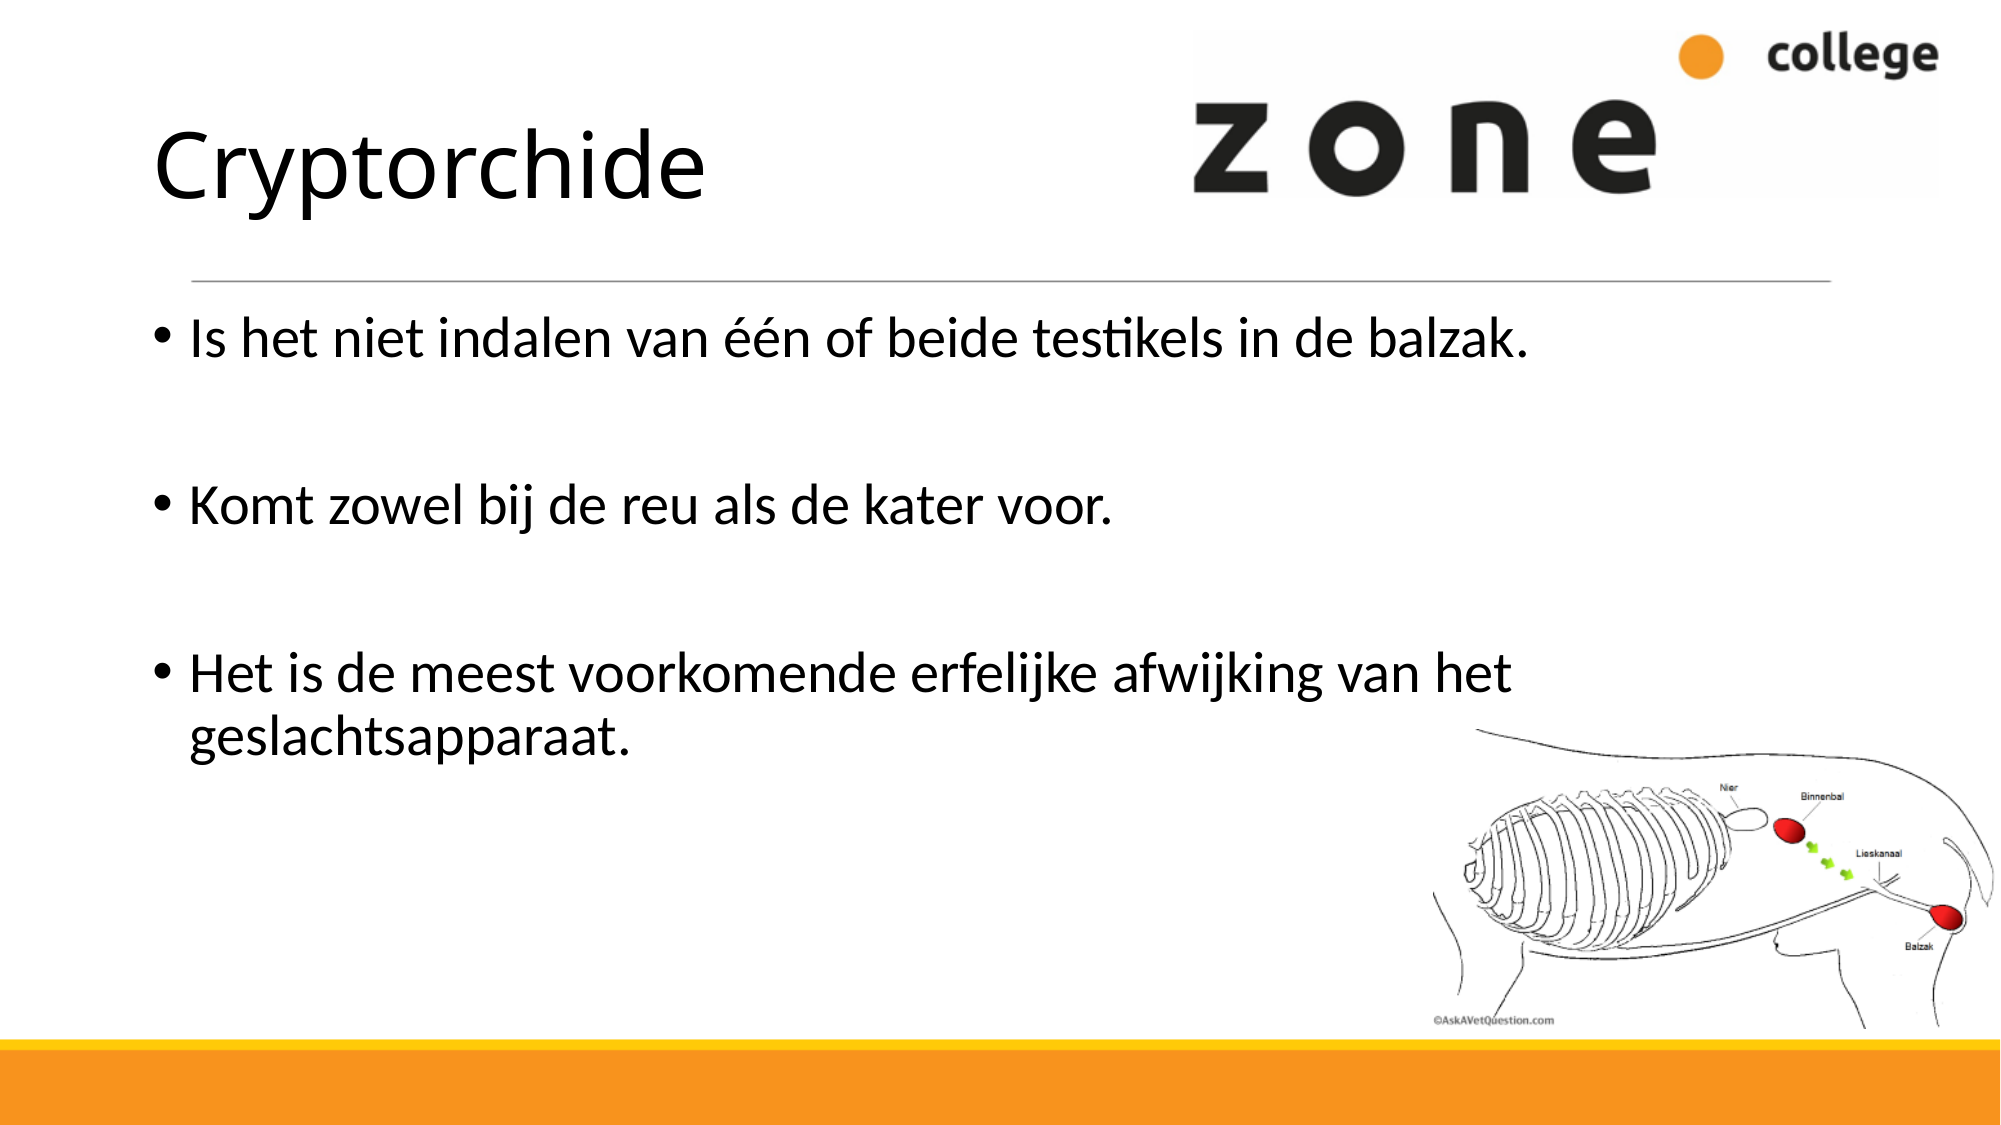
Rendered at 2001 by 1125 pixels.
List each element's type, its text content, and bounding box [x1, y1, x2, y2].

list Is het niet indalen van één of beide testikels in de balzak. Komt zowel bij de reu als de kater voor. Het is de meest voorkomende erfelijke afwijking van het geslachtsapparaat. [137, 299, 1863, 1014]
picture [0, 0, 2001, 1125]
title Cryptorchide [137, 59, 1863, 278]
